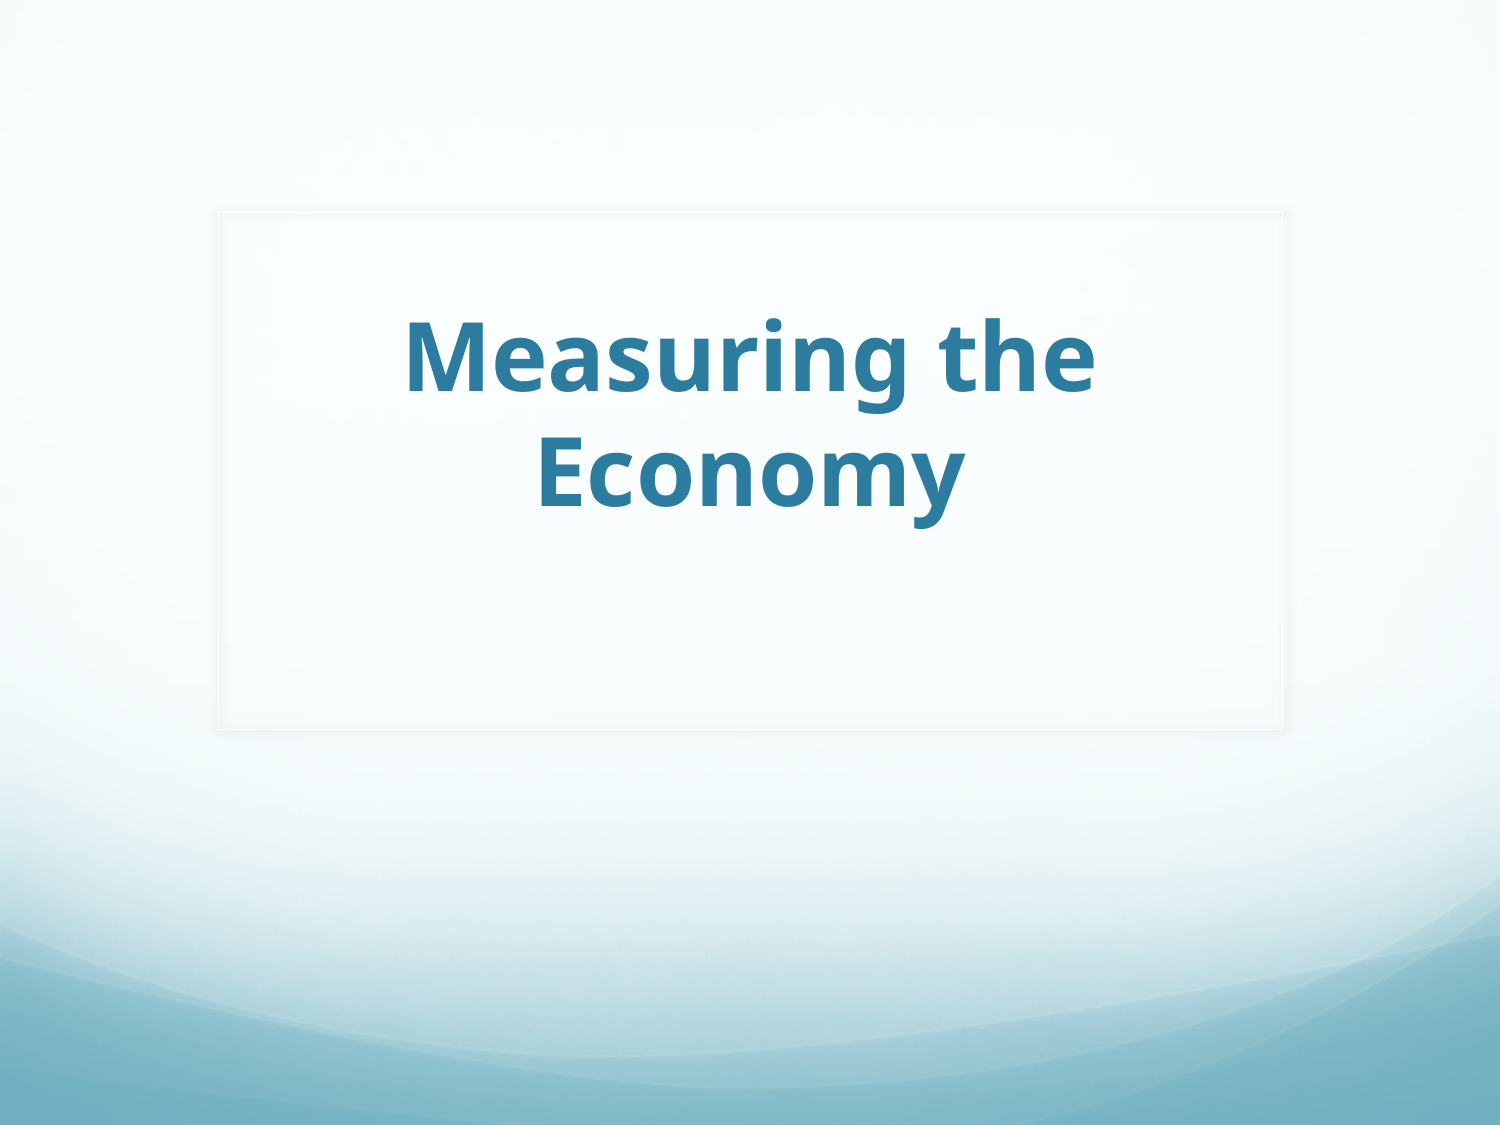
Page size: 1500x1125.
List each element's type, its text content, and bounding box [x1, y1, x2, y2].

title Measuring the Economy [217, 249, 1283, 533]
